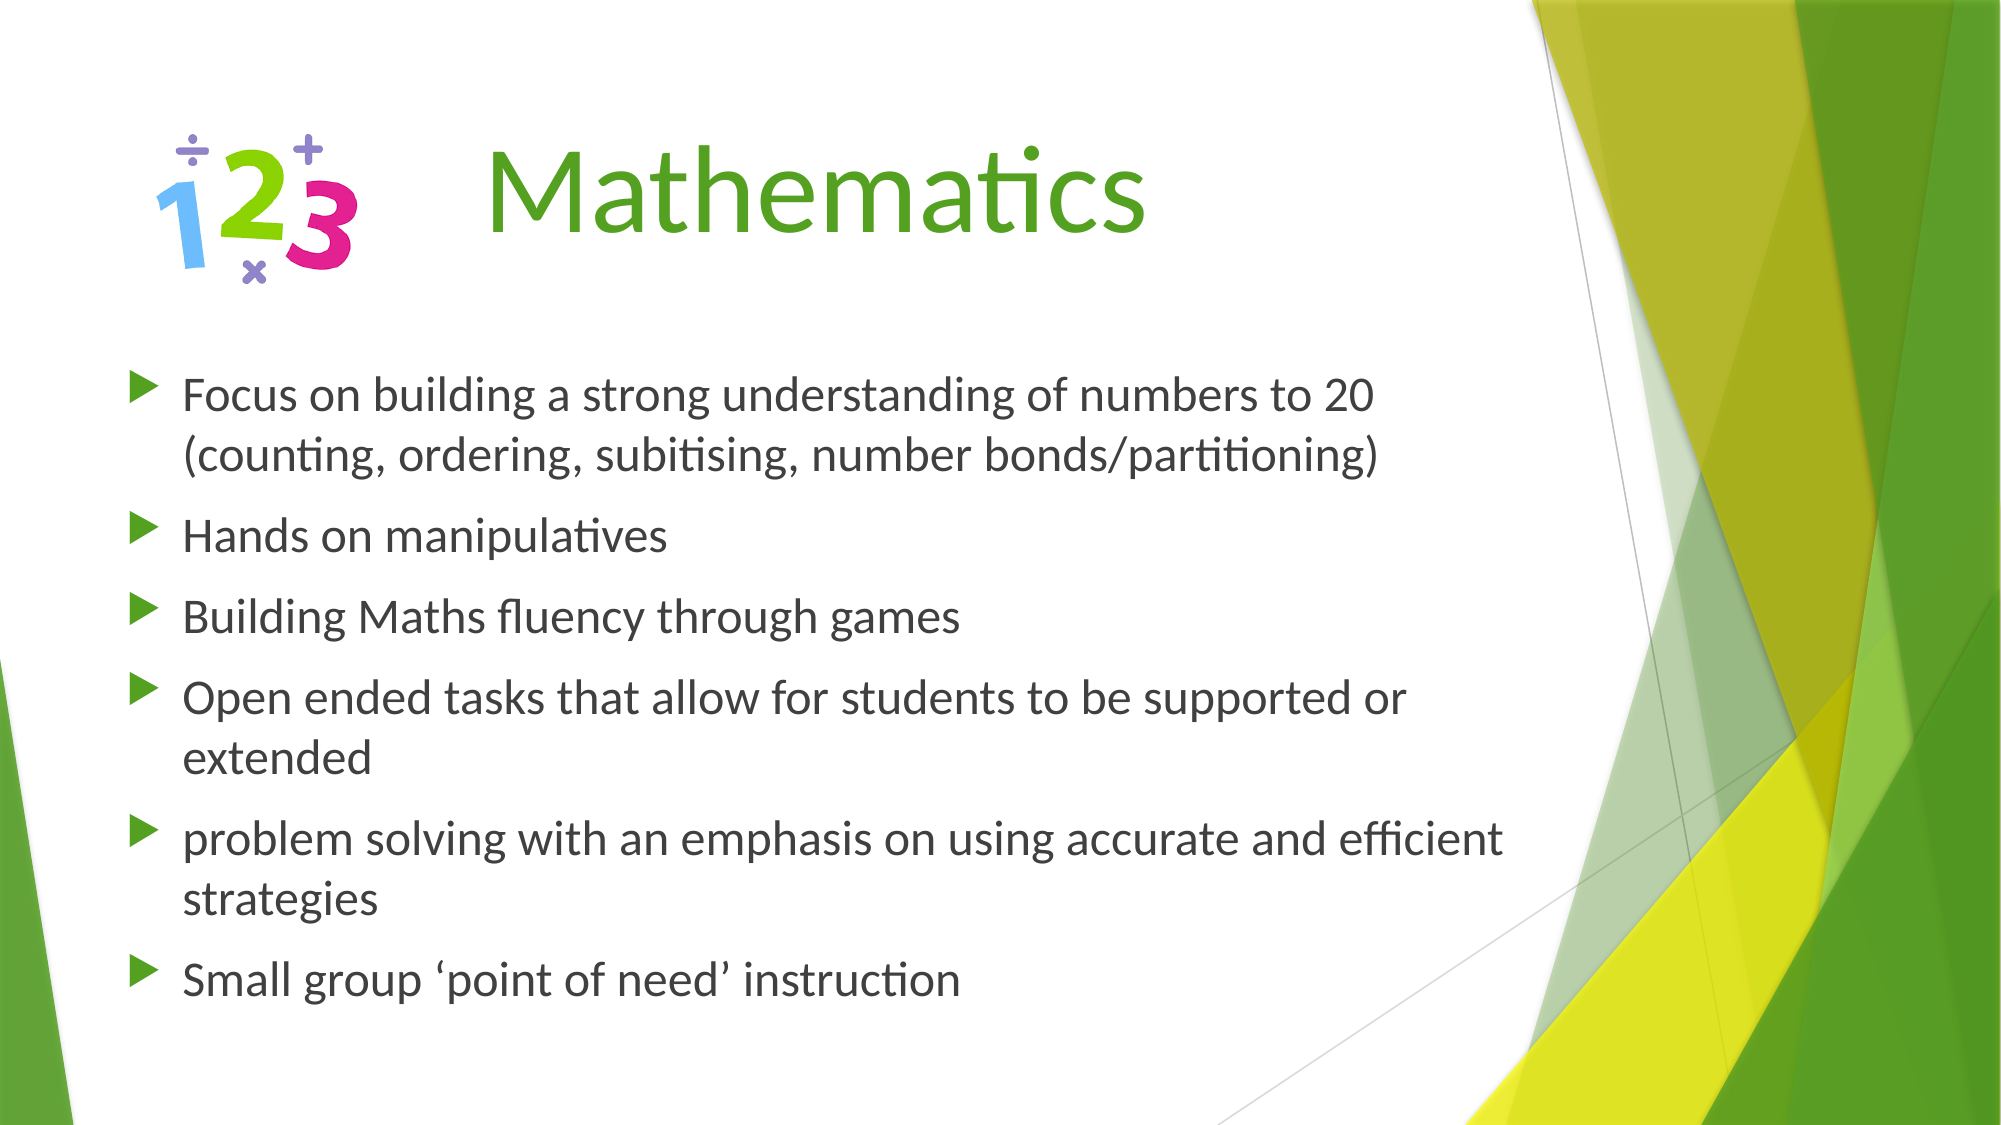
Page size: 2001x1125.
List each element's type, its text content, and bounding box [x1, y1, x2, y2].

picture [110, 131, 403, 286]
list Focus on building a strong understanding of numbers to 20 (counting, ordering, subitising, number bonds/partitioning) Hands on manipulatives Building Maths fluency through games Open ended tasks that allow for students to be supported or extended problem solving with an emphasis on using accurate and efficient strategies Small group ‘point of need’ instruction [111, 354, 1522, 1015]
title Mathematics [111, 99, 1522, 317]
